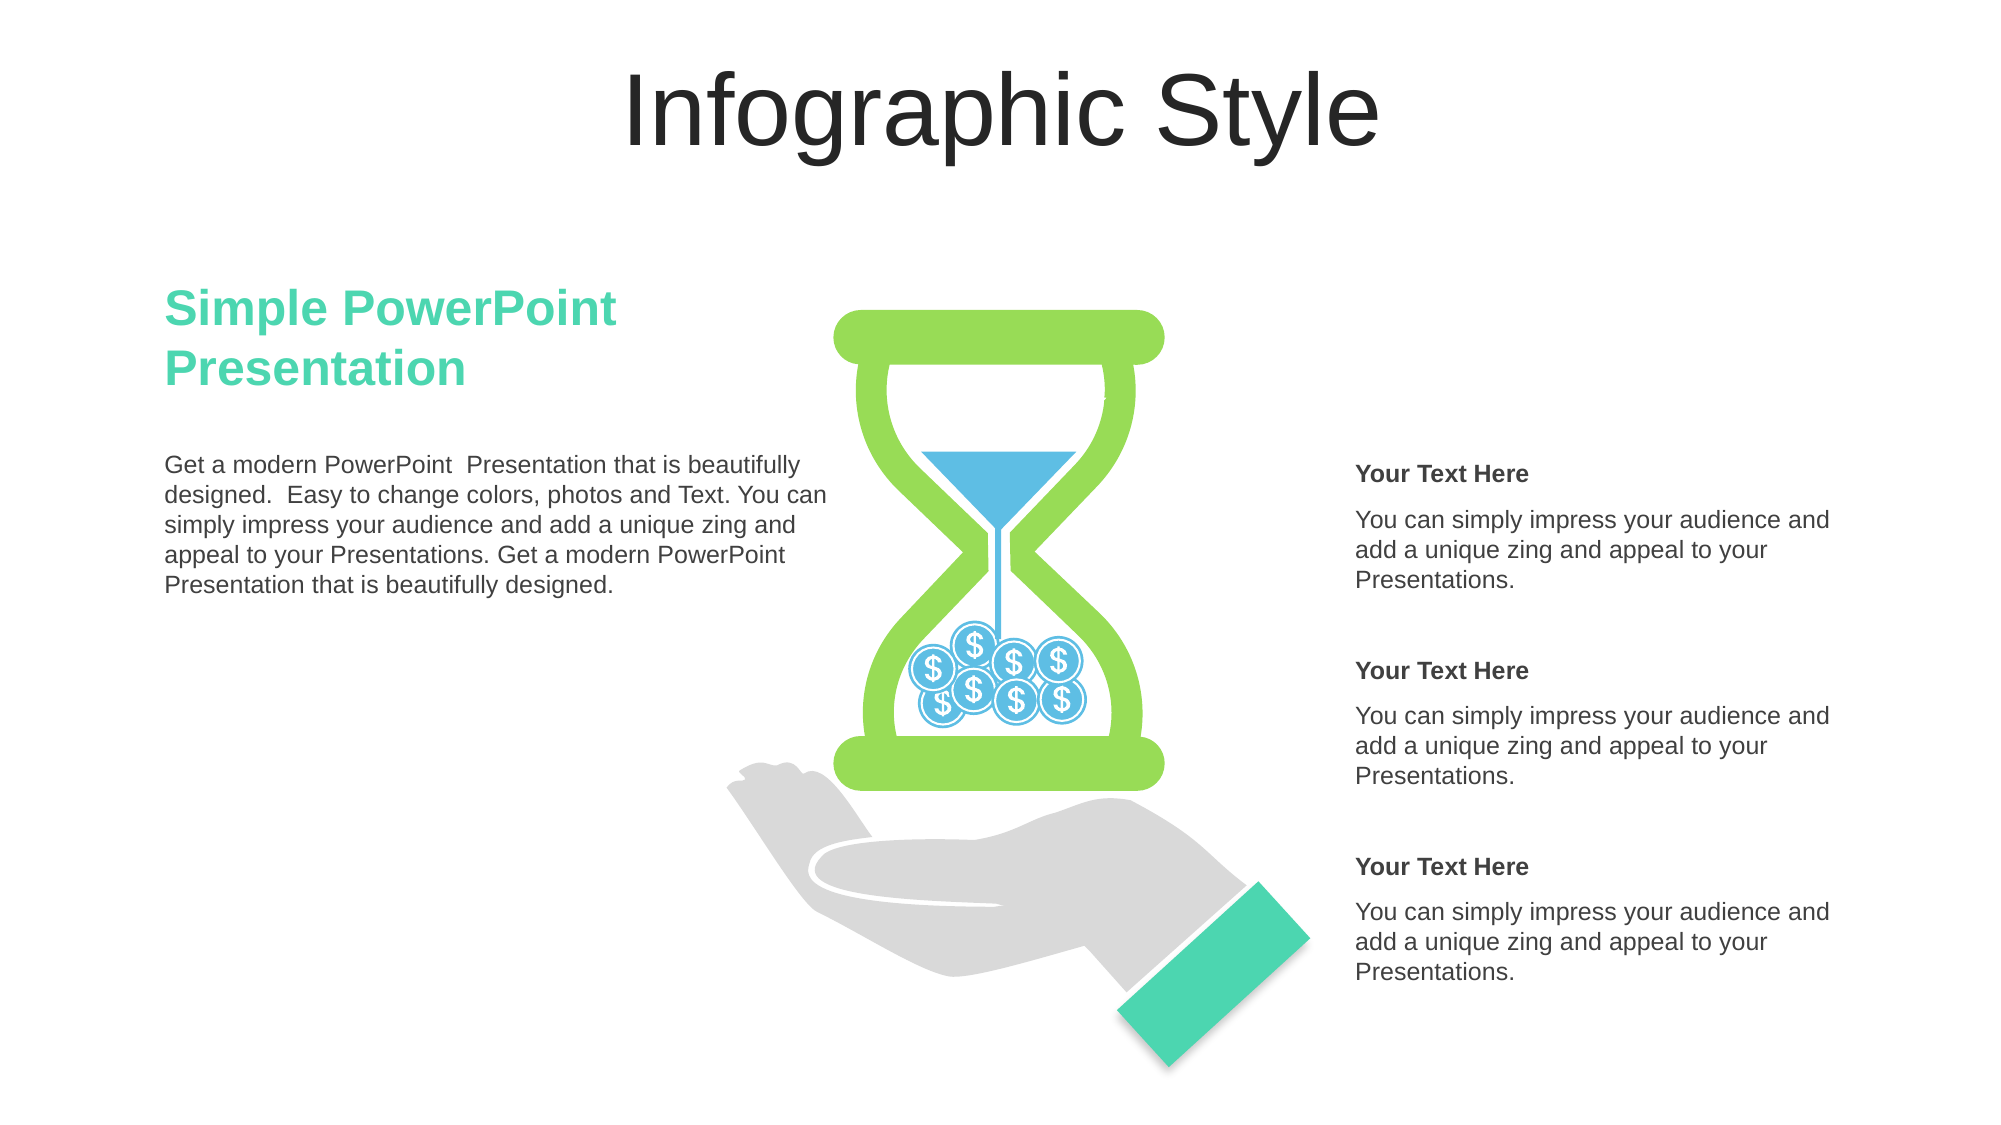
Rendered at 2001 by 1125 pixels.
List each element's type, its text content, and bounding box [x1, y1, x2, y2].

text_box Get a modern PowerPoint Presentation that is beautifully designed. Easy to change colors, photos and Text. You can simply impress your audience and add a unique zing and appeal to your Presentations. Get a modern PowerPoint Presentation that is beautifully designed. [149, 441, 724, 606]
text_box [726, 762, 1310, 1013]
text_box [1340, 843, 1849, 995]
text_box Simple PowerPoint Presentation [149, 268, 729, 404]
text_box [724, 273, 1274, 828]
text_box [1340, 646, 1849, 799]
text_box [1340, 450, 1849, 602]
list Infographic Style [53, 55, 1952, 175]
